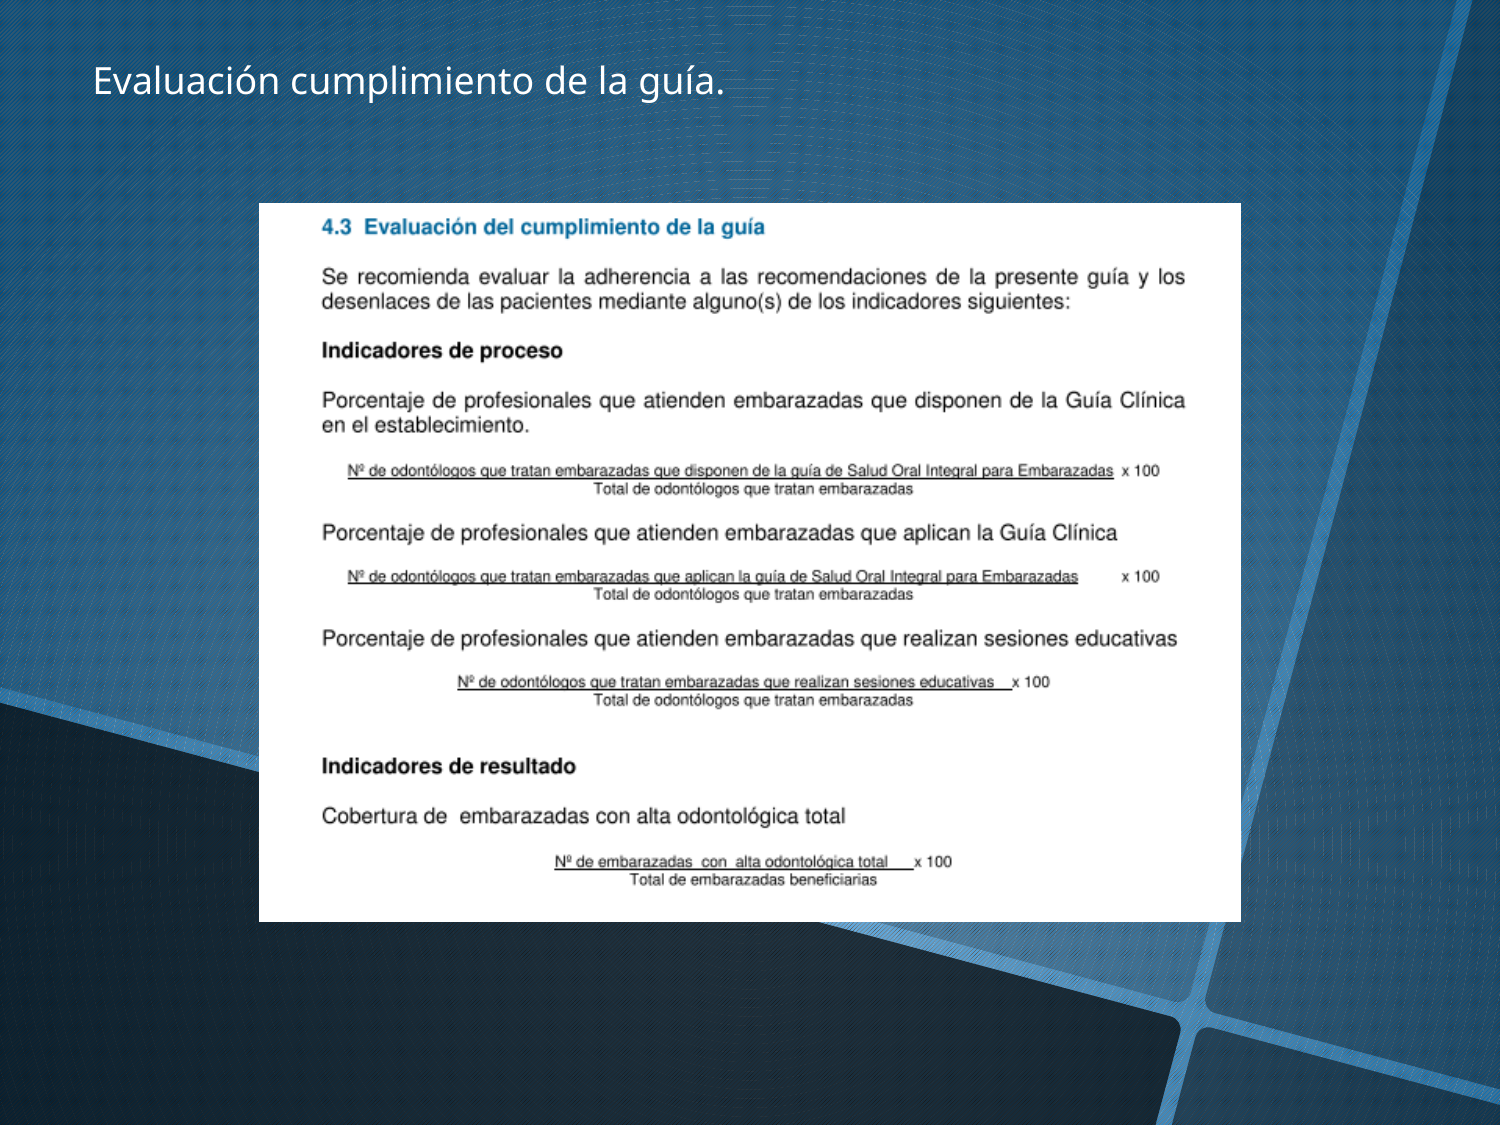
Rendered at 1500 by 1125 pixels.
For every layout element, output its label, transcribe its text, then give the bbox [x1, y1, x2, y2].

text_box Evaluación cumplimiento de la guía. [77, 49, 741, 110]
picture [258, 202, 1242, 923]
